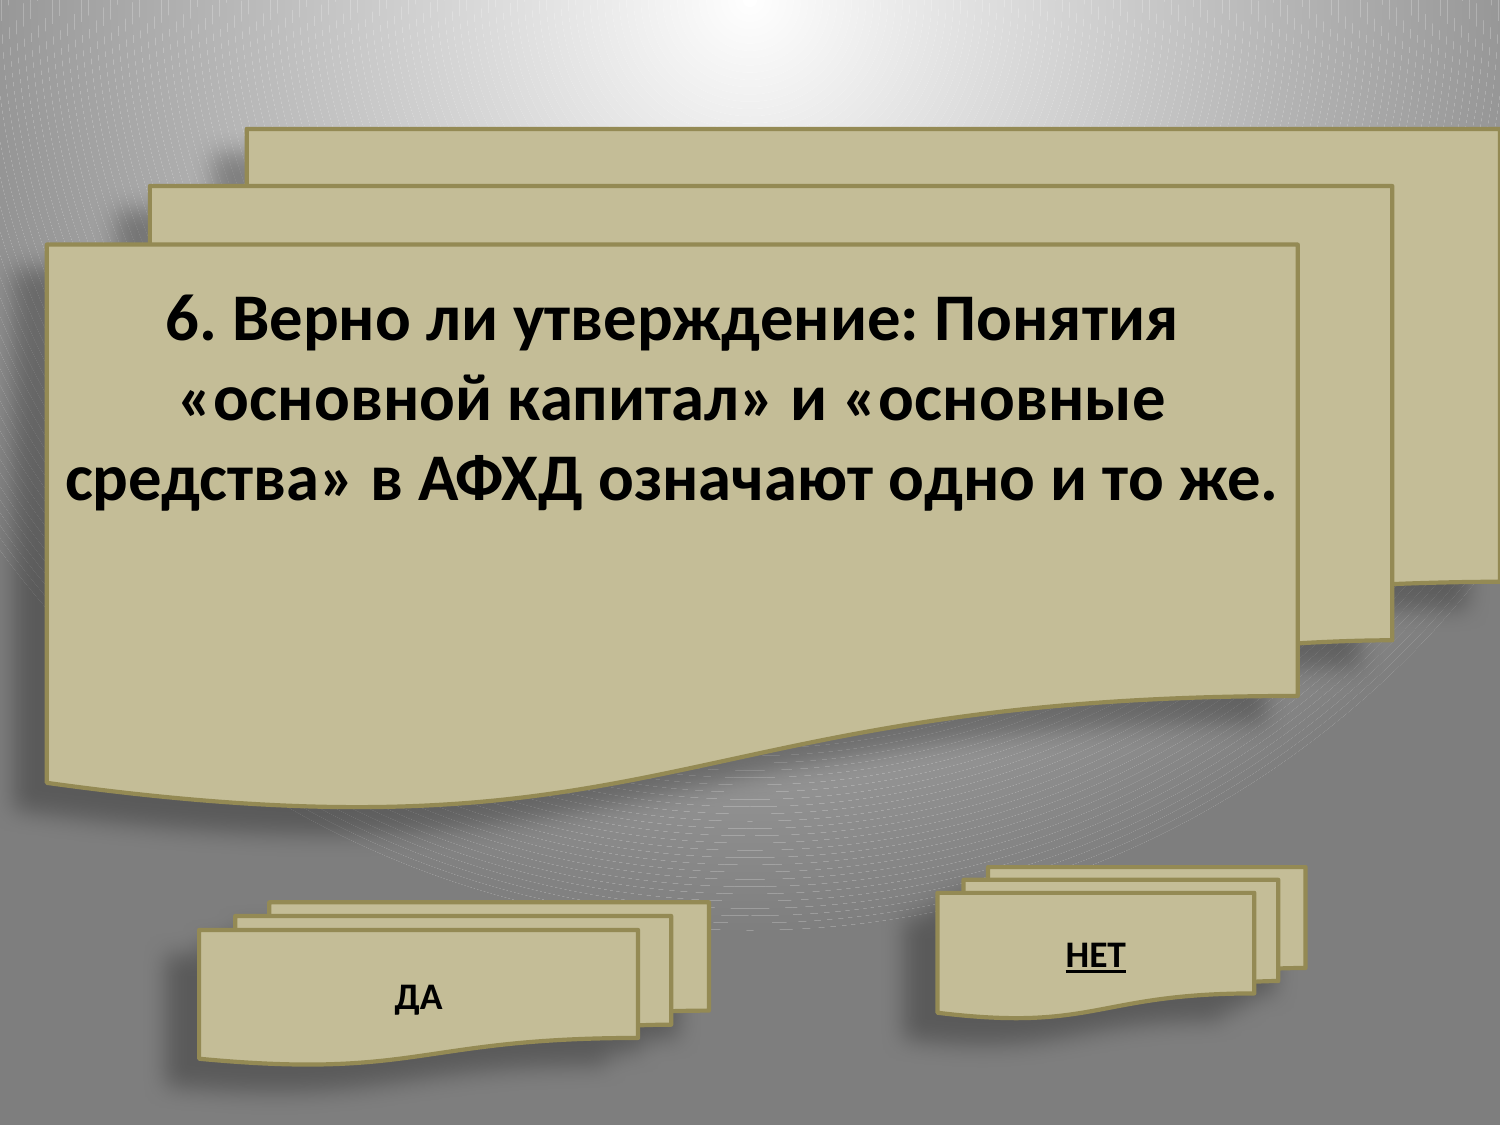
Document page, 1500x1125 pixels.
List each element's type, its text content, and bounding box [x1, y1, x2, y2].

text_box 6. Верно ли утверждение: Понятия «основной капитал» и «основные средства» в АФХД означают одно и то же. [44, 126, 1500, 810]
text_box НЕТ [935, 865, 1308, 1021]
text_box ДА [197, 900, 712, 1067]
